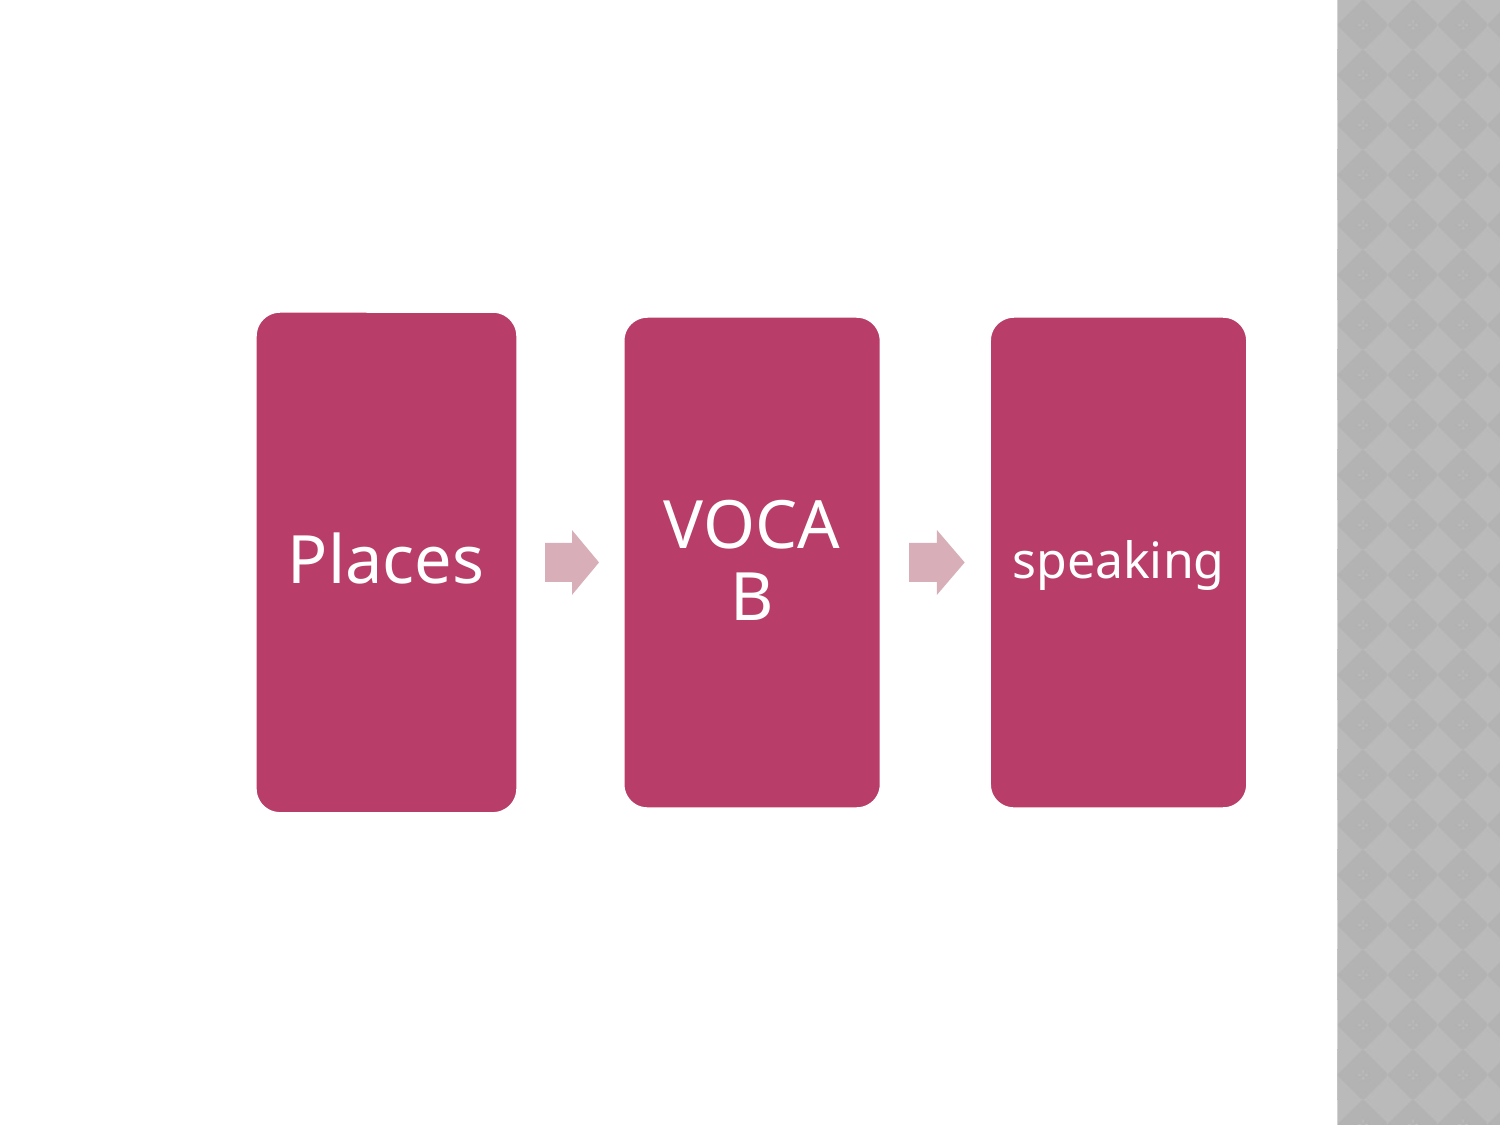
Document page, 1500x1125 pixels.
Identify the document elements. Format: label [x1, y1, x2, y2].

text_box [249, 228, 1251, 897]
